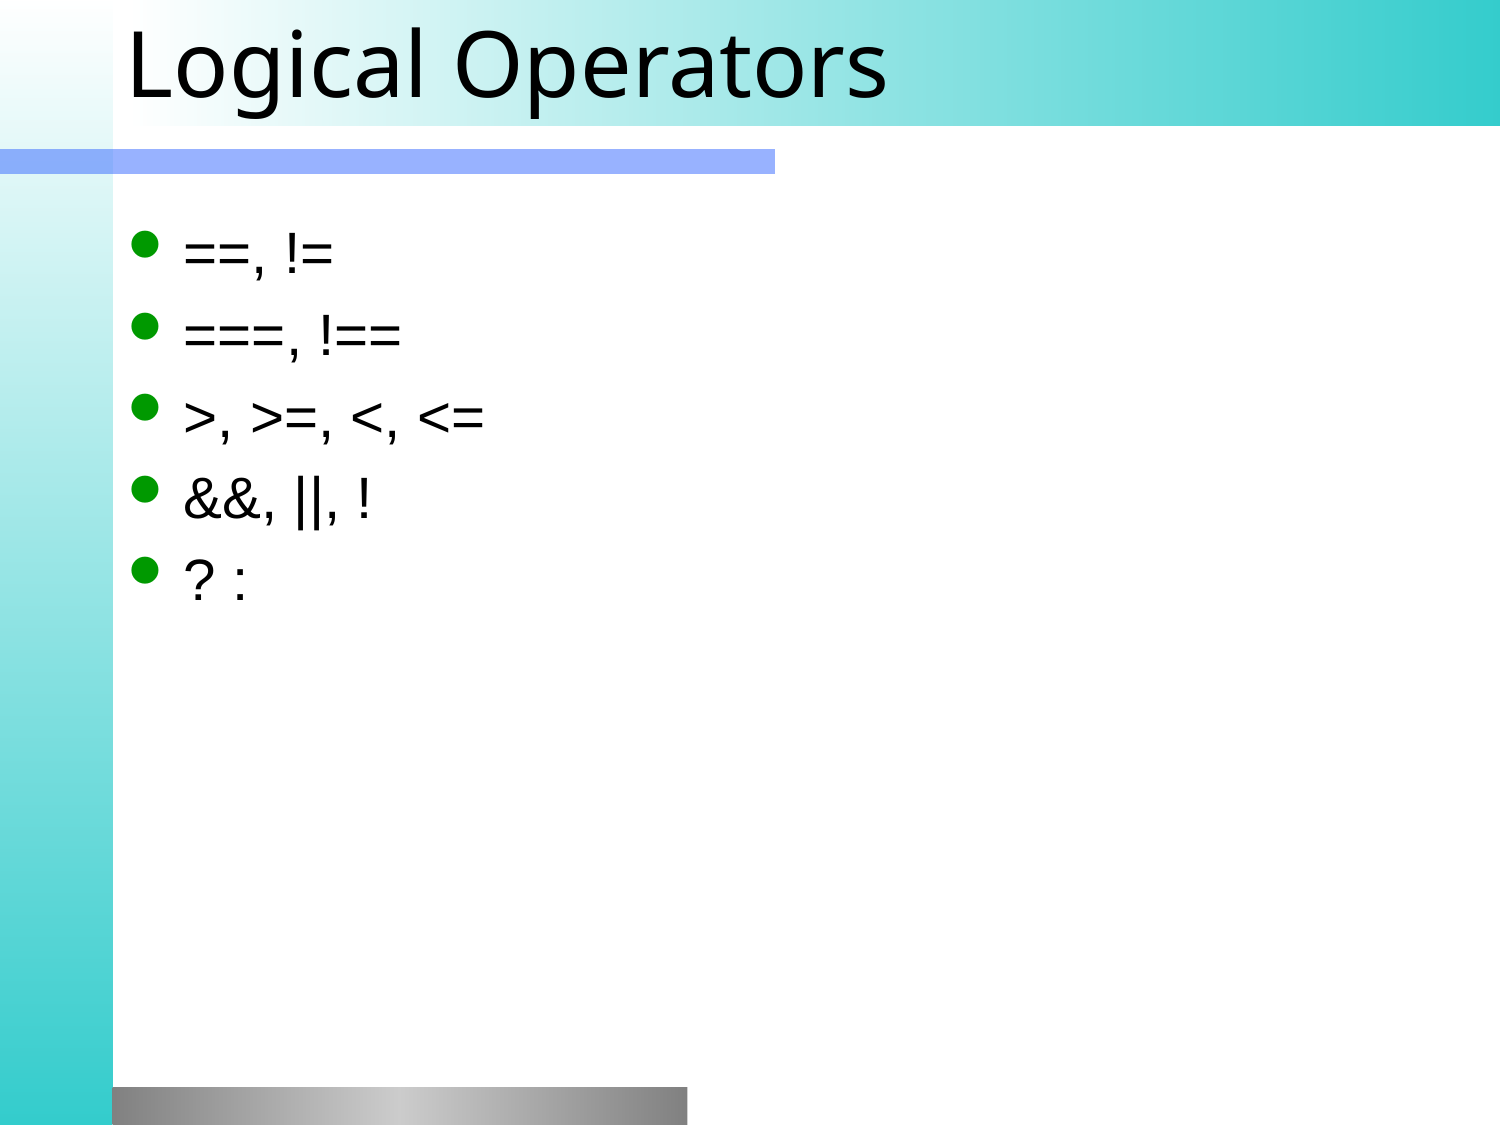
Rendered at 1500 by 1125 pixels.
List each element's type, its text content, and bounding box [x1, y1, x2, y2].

list ==, != ===, !== >, >=, <, <= &&, ||, ! ? : [112, 207, 1388, 1073]
title Logical Operators [110, 0, 1424, 126]
